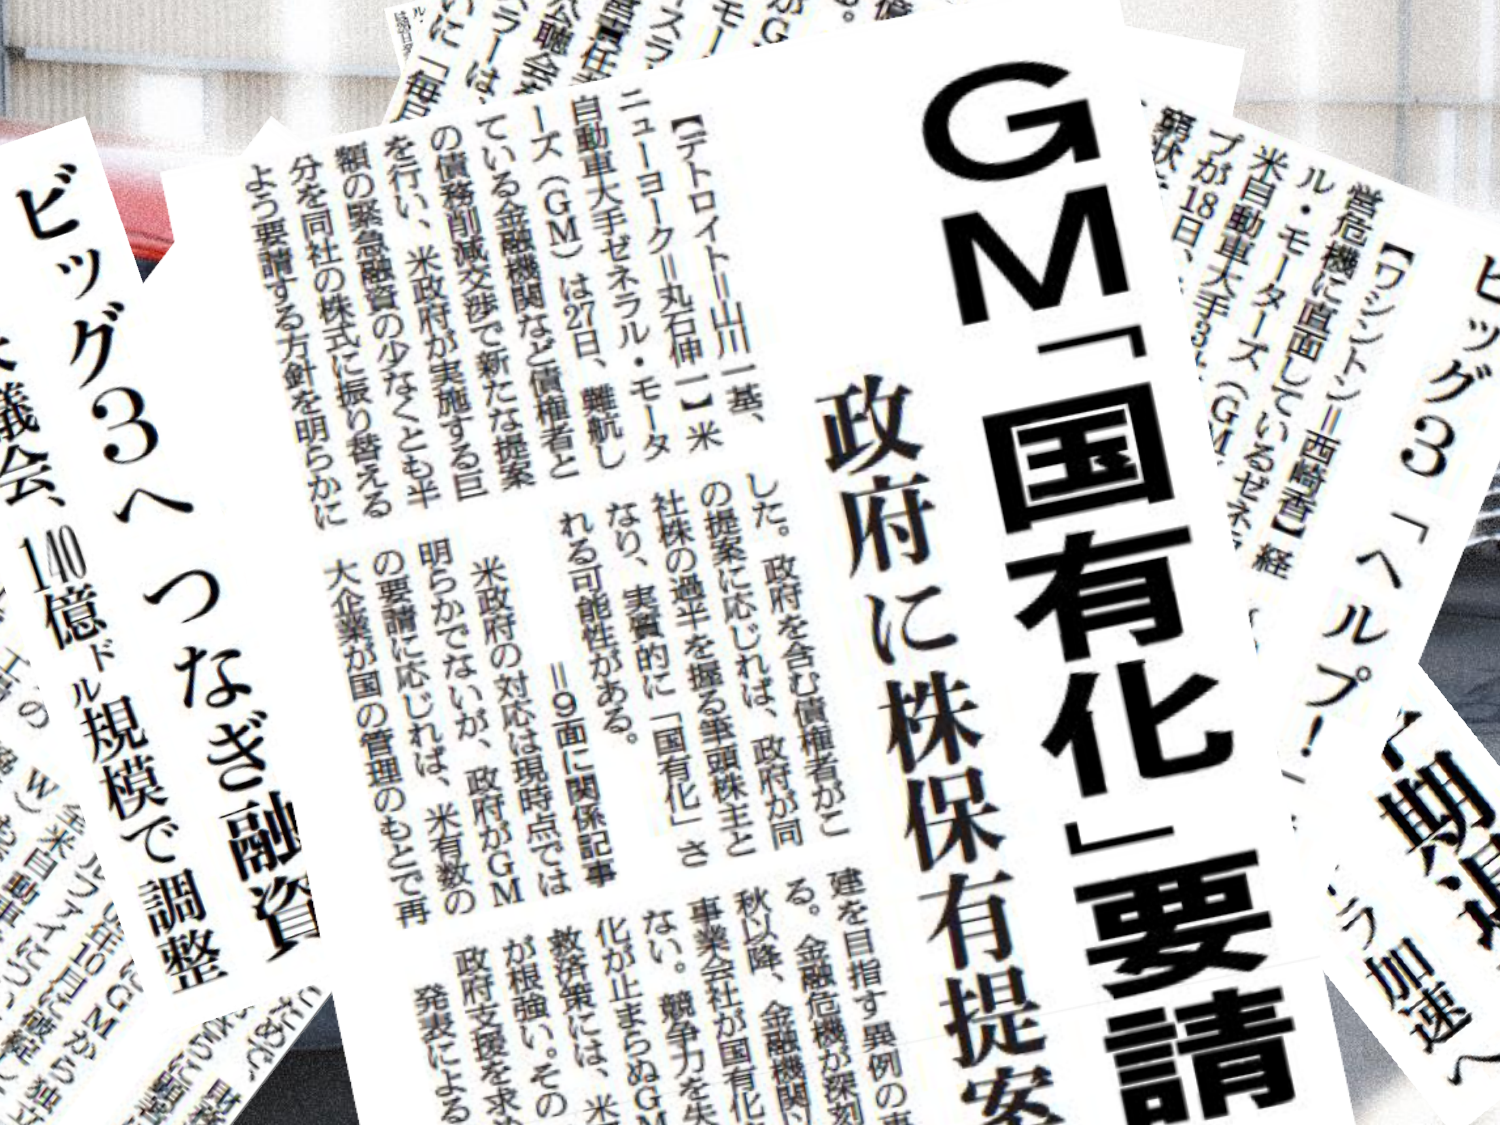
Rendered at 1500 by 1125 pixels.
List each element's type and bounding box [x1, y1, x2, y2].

picture [0, 0, 1500, 1125]
list [515, 0, 752, 5]
